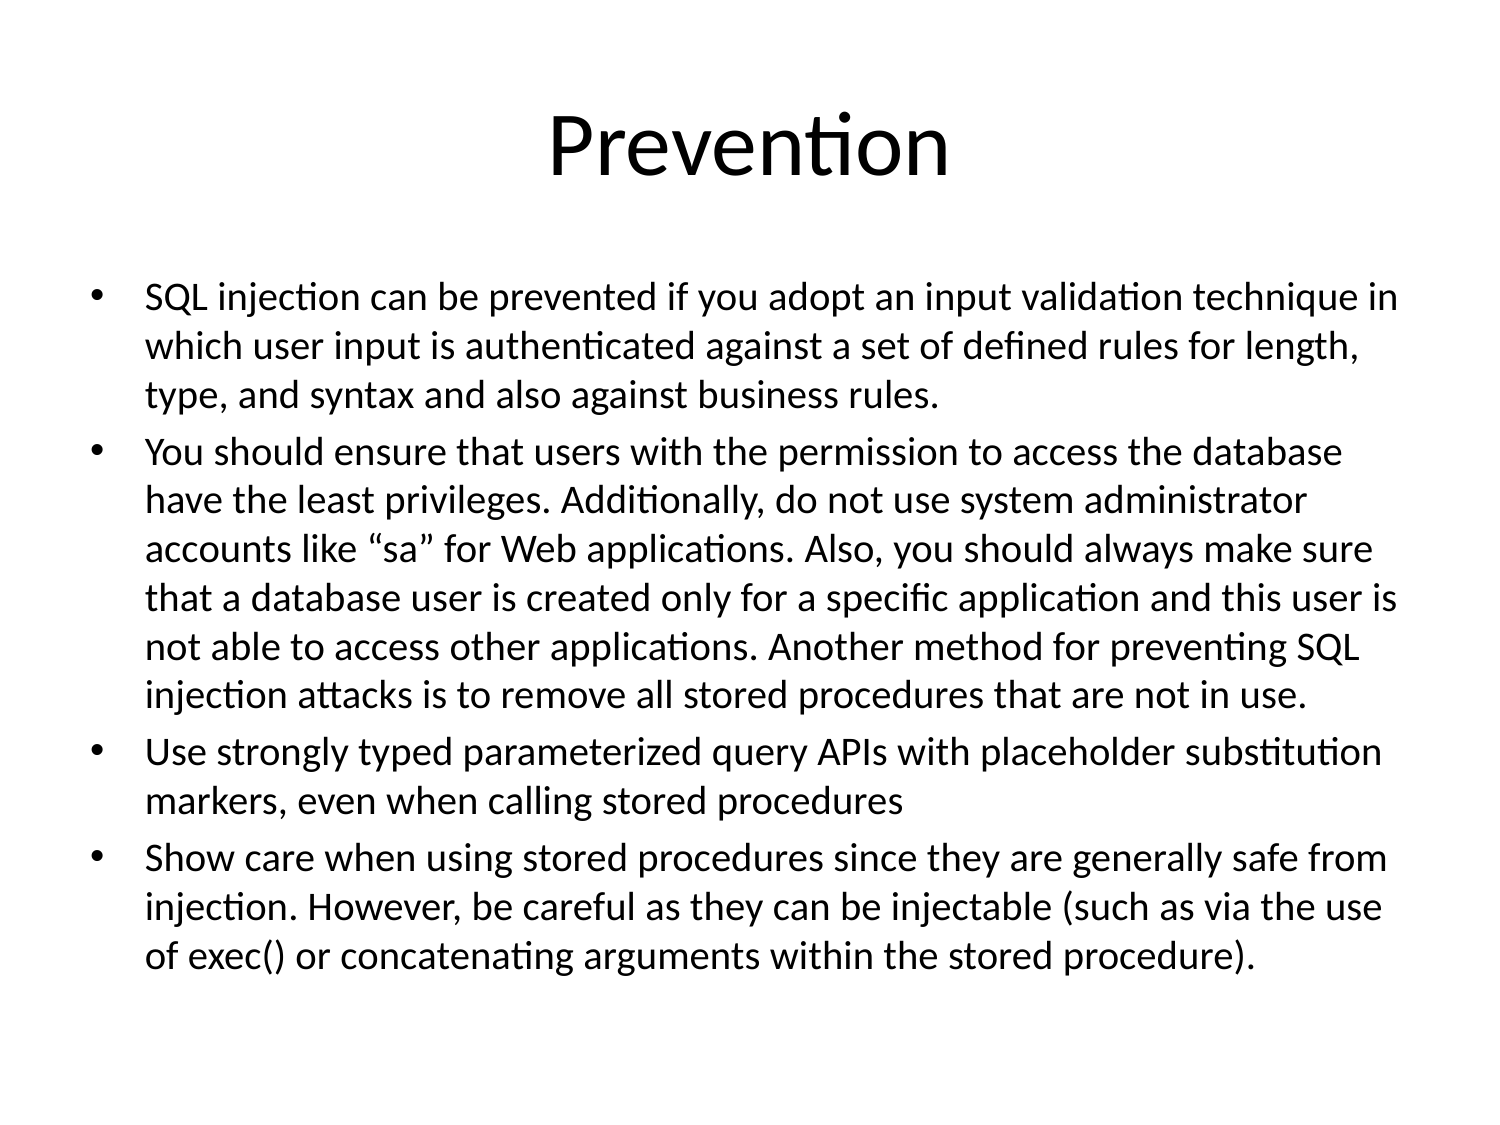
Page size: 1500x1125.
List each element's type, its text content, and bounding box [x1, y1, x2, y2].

list SQL injection can be prevented if you adopt an input validation technique in which user input is authenticated against a set of defined rules for length, type, and syntax and also against business rules. You should ensure that users with the permission to access the database have the least privileges. Additionally, do not use system administrator accounts like “sa” for Web applications. Also, you should always make sure that a database user is created only for a specific application and this user is not able to access other applications. Another method for preventing SQL injection attacks is to remove all stored procedures that are not in use. Use strongly typed parameterized query APIs with placeholder substitution markers, even when calling stored procedures Show care when using stored procedures since they are generally safe from injection. However, be careful as they can be injectable (such as via the use of exec() or concatenating arguments within the stored procedure). [75, 262, 1425, 1005]
title Prevention [75, 45, 1425, 233]
